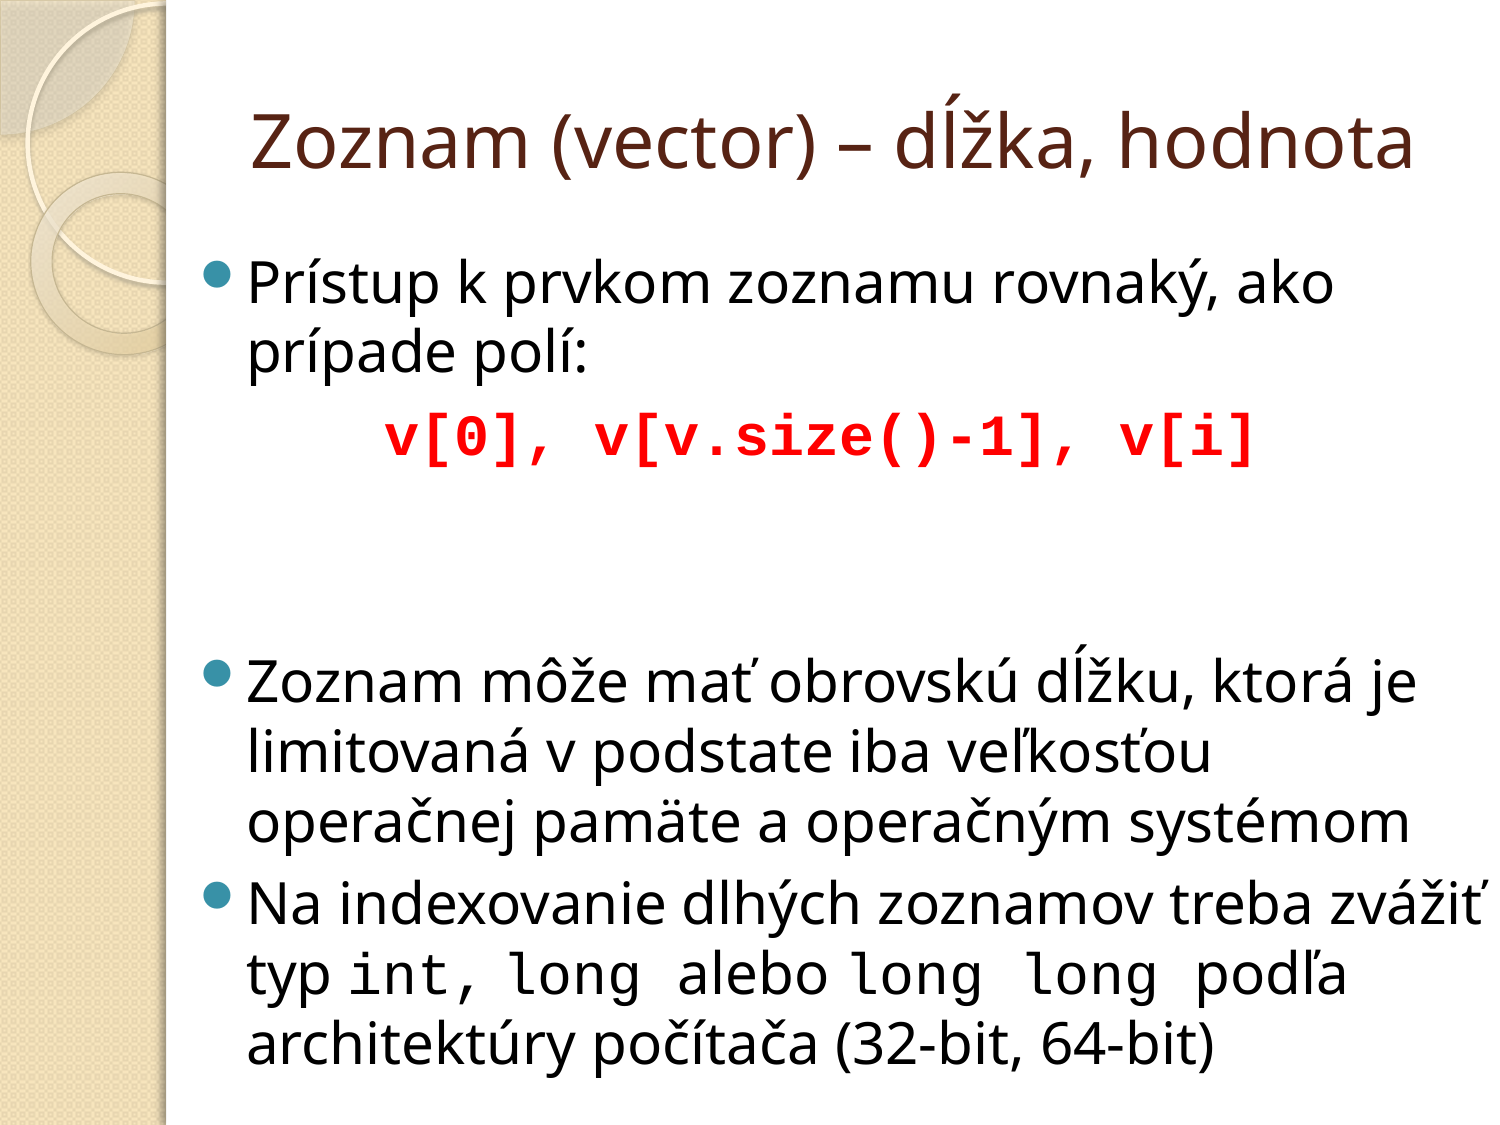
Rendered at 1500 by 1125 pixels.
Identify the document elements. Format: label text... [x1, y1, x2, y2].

list Prístup k prvkom zoznamu rovnaký, ako prípade polí: v[0], v[v.size()-1], v[i] Zoznam môže mať obrovskú dĺžku, ktorá je limitovaná v podstate iba veľkosťou operačnej pamäte a operačným systémom Na indexovanie dlhých zoznamov treba zvážiť typ int, long alebo long long podľa architektúry počítača (32-bit, 64-bit) [171, 237, 1500, 1125]
title Zoznam (vector) – dĺžka, hodnota [235, 45, 1466, 233]
